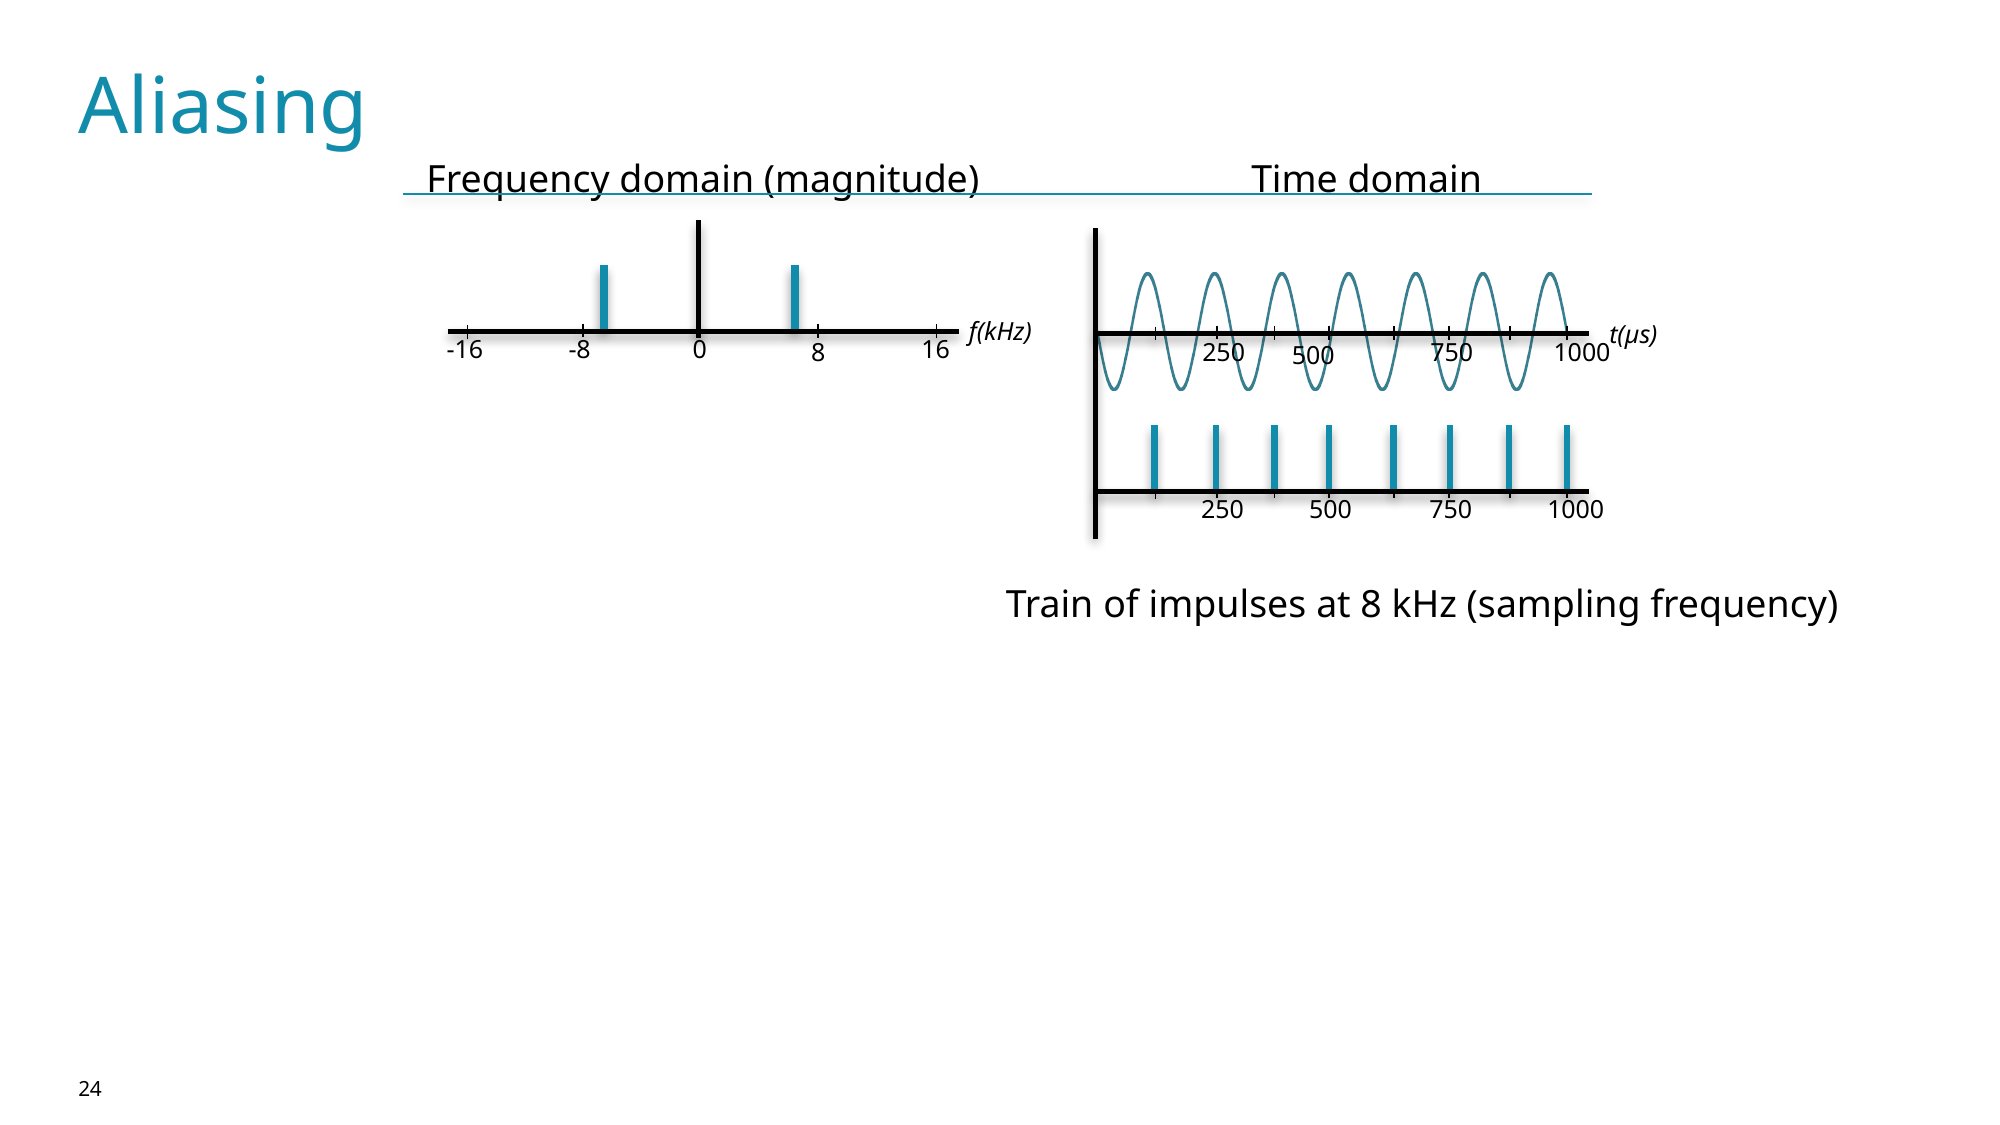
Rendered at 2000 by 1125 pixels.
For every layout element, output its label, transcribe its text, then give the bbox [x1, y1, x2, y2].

picture [1096, 341, 1568, 391]
picture [1096, 272, 1568, 325]
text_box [1202, 336, 1591, 370]
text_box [446, 220, 960, 368]
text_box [1399, 483, 1444, 492]
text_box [1200, 493, 1585, 525]
text_box Frequency domain (magnitude) [411, 150, 995, 193]
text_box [1334, 483, 1388, 492]
text_box t(µs) [1609, 318, 1686, 349]
text_box Time domain [1236, 150, 1498, 192]
title Aliasing [78, 55, 1910, 150]
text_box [1455, 483, 1503, 492]
text_box f(kHz) [968, 315, 1045, 346]
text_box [1279, 483, 1323, 492]
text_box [1094, 483, 1210, 499]
text_box Train of impulses at 8 kHz (sampling frequency) [991, 572, 1854, 633]
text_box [1514, 483, 1562, 492]
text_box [1573, 483, 1590, 499]
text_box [1094, 325, 1590, 341]
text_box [1221, 483, 1269, 492]
